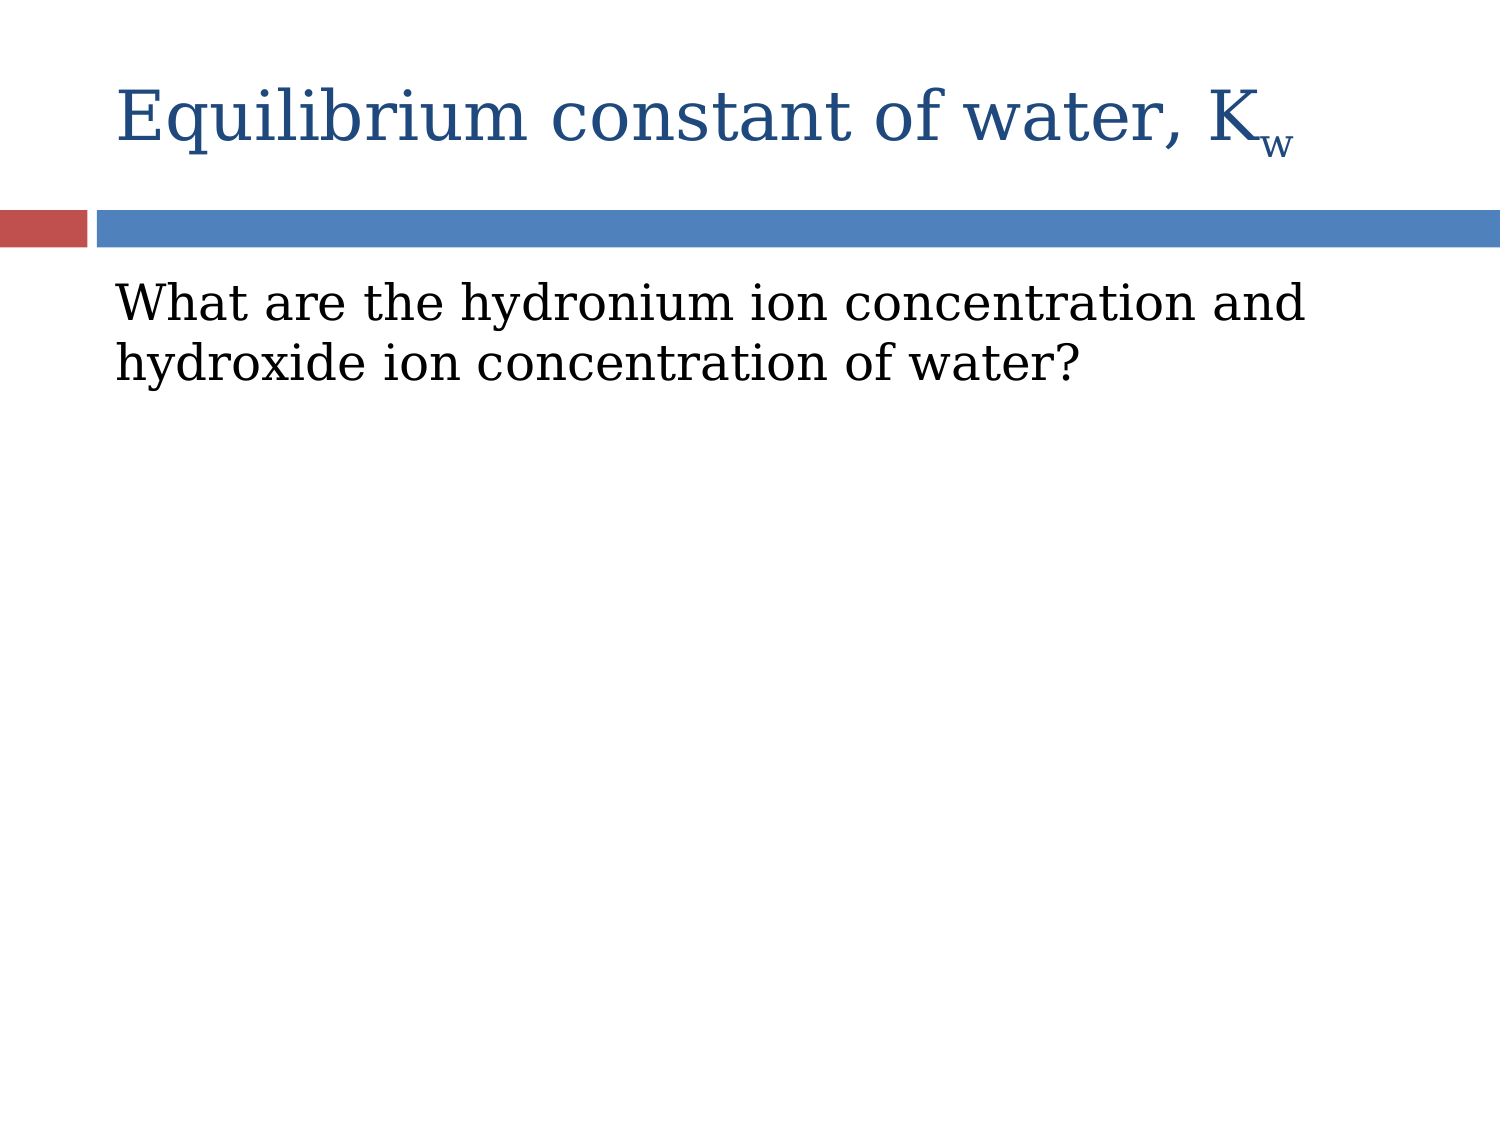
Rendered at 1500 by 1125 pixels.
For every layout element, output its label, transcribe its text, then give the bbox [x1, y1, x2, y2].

list What are the hydronium ion concentration and hydroxide ion concentration of water? [100, 262, 1438, 1000]
title Equilibrium constant of water, Kw [100, 37, 1438, 200]
